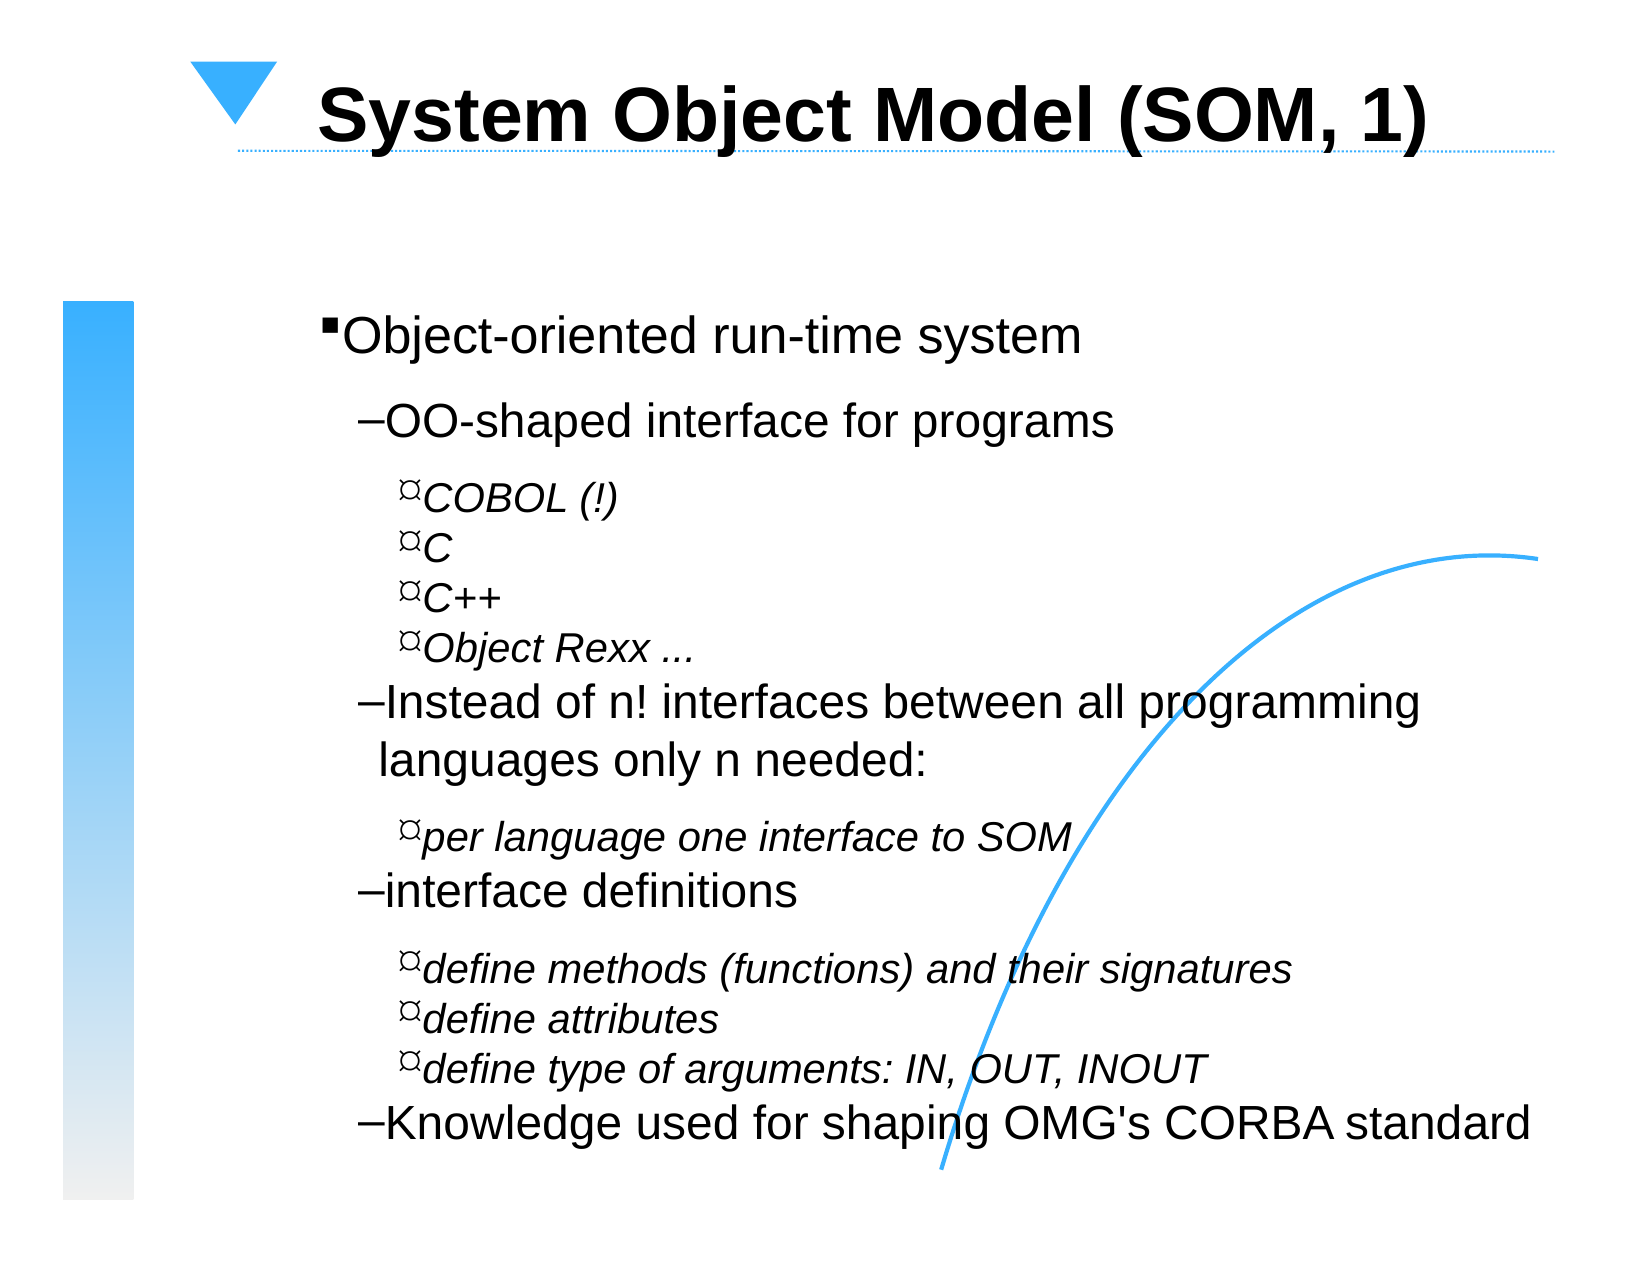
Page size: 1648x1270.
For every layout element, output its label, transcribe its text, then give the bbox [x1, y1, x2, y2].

text_box System Object Model (SOM, 1) [317, 64, 1549, 250]
text_box [63, 301, 134, 419]
text_box [941, 1149, 962, 1170]
text_box [190, 61, 278, 125]
text_box Object-oriented run-time system OO-shaped interface for programs COBOL (!) C C++ Object Rexx ... Instead of n! interfaces between all programming languages only n needed: per language one interface to SOM interface definitions define methods (functions) and their signatures define attributes define type of arguments: IN, OUT, INOUT Knowledge used for shaping OMG's CORBA standard [318, 301, 1600, 1149]
text_box [63, 484, 134, 1200]
